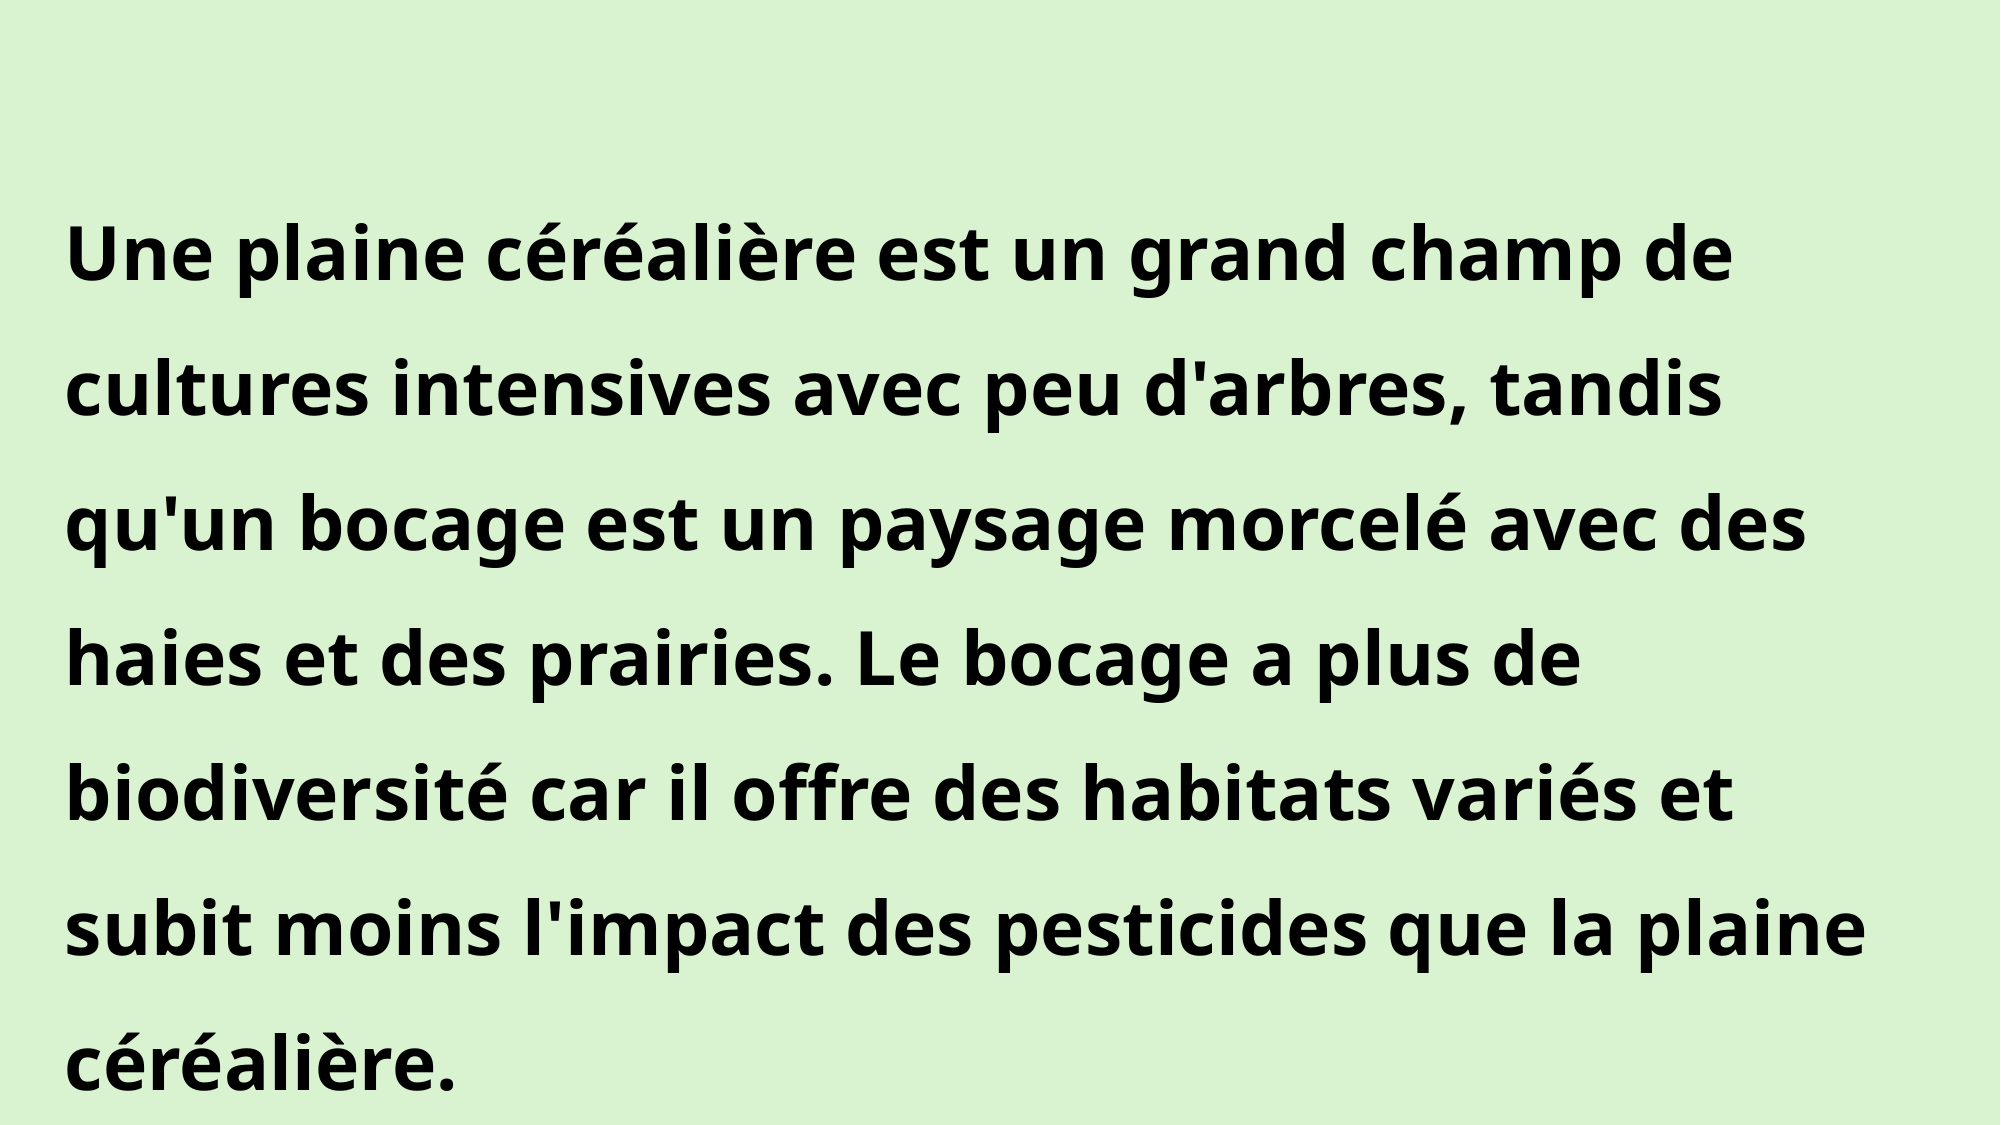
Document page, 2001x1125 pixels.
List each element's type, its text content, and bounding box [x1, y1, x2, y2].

text_box Une plaine céréalière est un grand champ de cultures intensives avec peu d'arbres, tandis qu'un bocage est un paysage morcelé avec des haies et des prairies. Le bocage a plus de biodiversité car il offre des habitats variés et subit moins l'impact des pesticides que la plaine céréalière. [50, 153, 1950, 1114]
